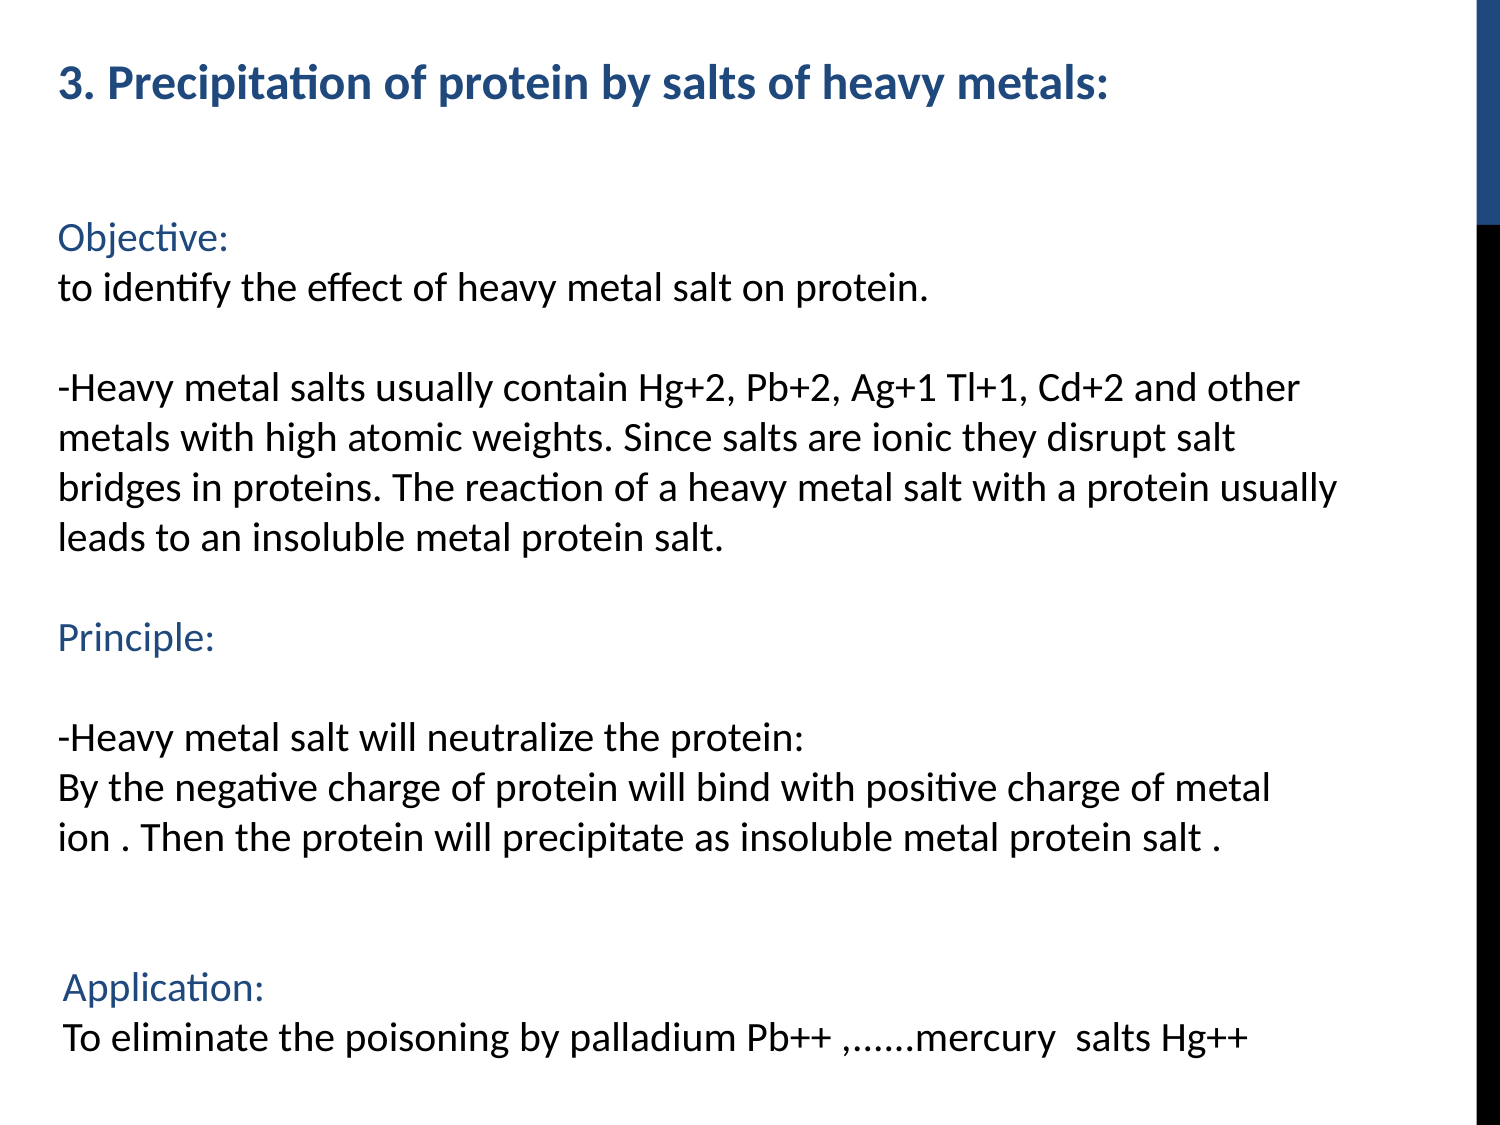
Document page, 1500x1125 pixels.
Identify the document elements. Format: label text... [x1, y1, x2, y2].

text_box Application: To eliminate the poisoning by palladium Pb++ ,......mercury salts Hg++ [47, 952, 1424, 1068]
text_box 3. Precipitation of protein by salts of heavy metals: Objective: to identify the effect of heavy metal salt on protein. -Heavy metal salts usually contain Hg+2, Pb+2, Ag+1 Tl+1, Cd+2 and other metals with high atomic weights. Since salts are ionic they disrupt salt bridges in proteins. The reaction of a heavy metal salt with a protein usually leads to an insoluble metal protein salt. Principle: -Heavy metal salt will neutralize the protein: By the negative charge of protein will bind with positive charge of metal ion . Then the protein will precipitate as insoluble metal protein salt . [42, 42, 1366, 918]
